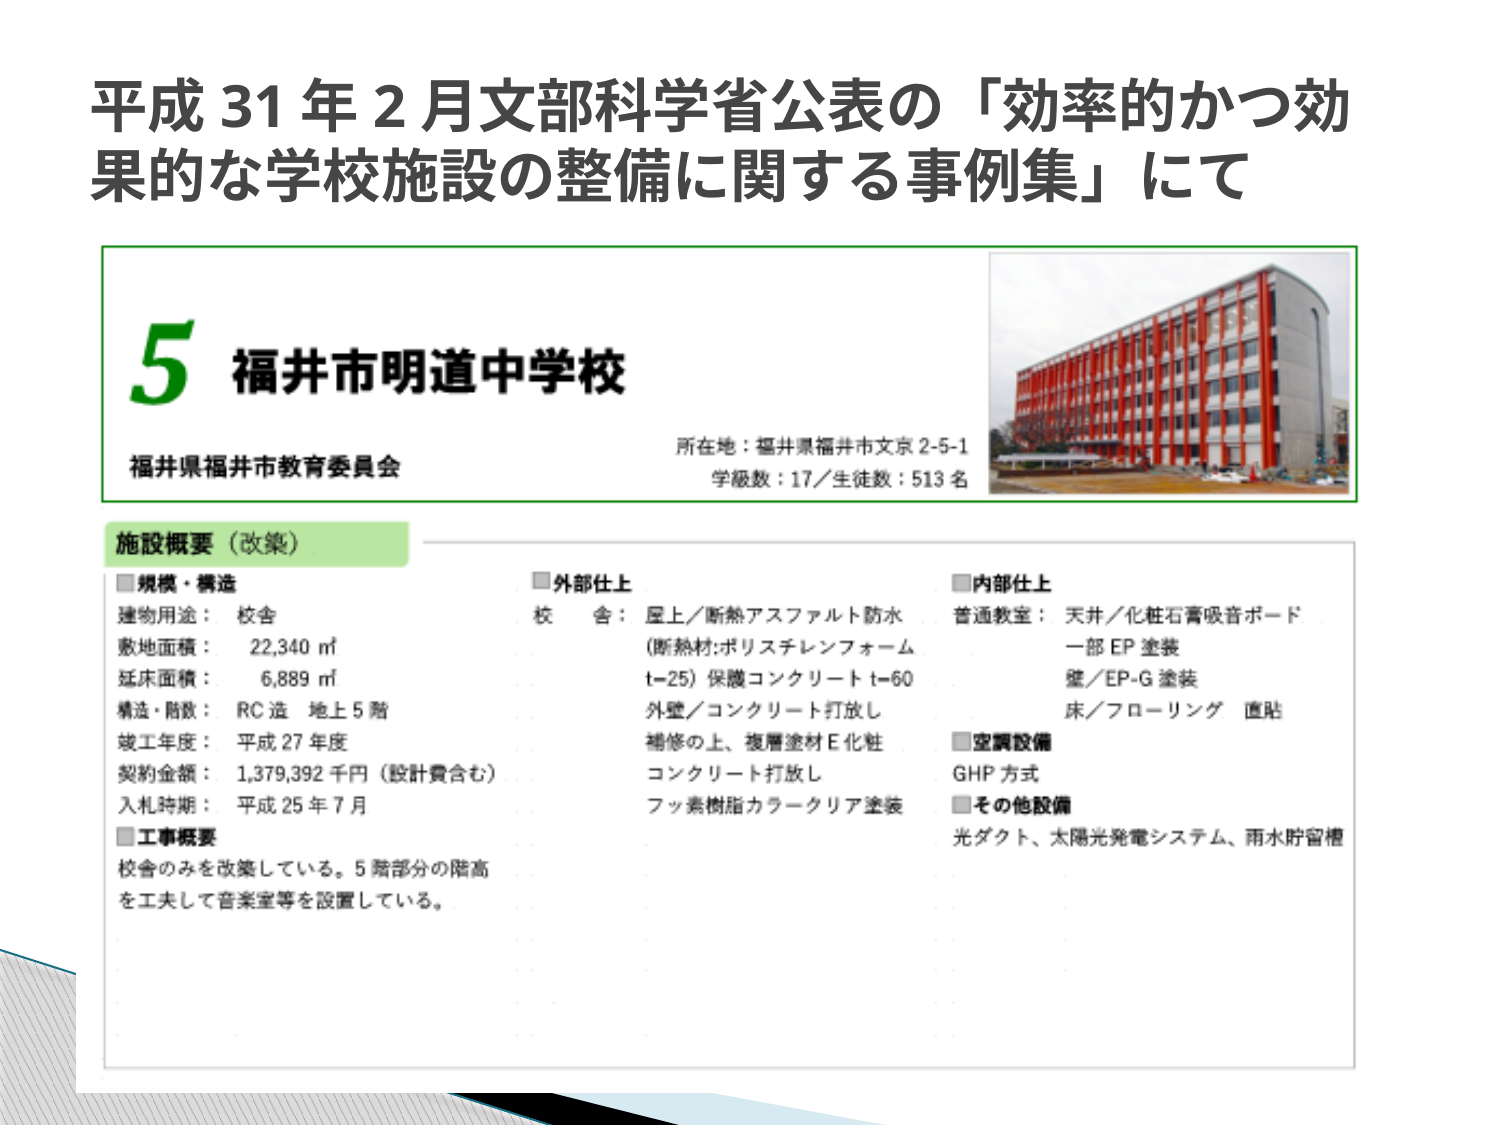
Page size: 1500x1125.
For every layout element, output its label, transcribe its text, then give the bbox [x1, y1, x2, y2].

title 平成31年2月文部科学省公表の「効率的かつ効果的な学校施設の整備に関する事例集」にて [75, 45, 1425, 233]
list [76, 231, 1382, 1093]
